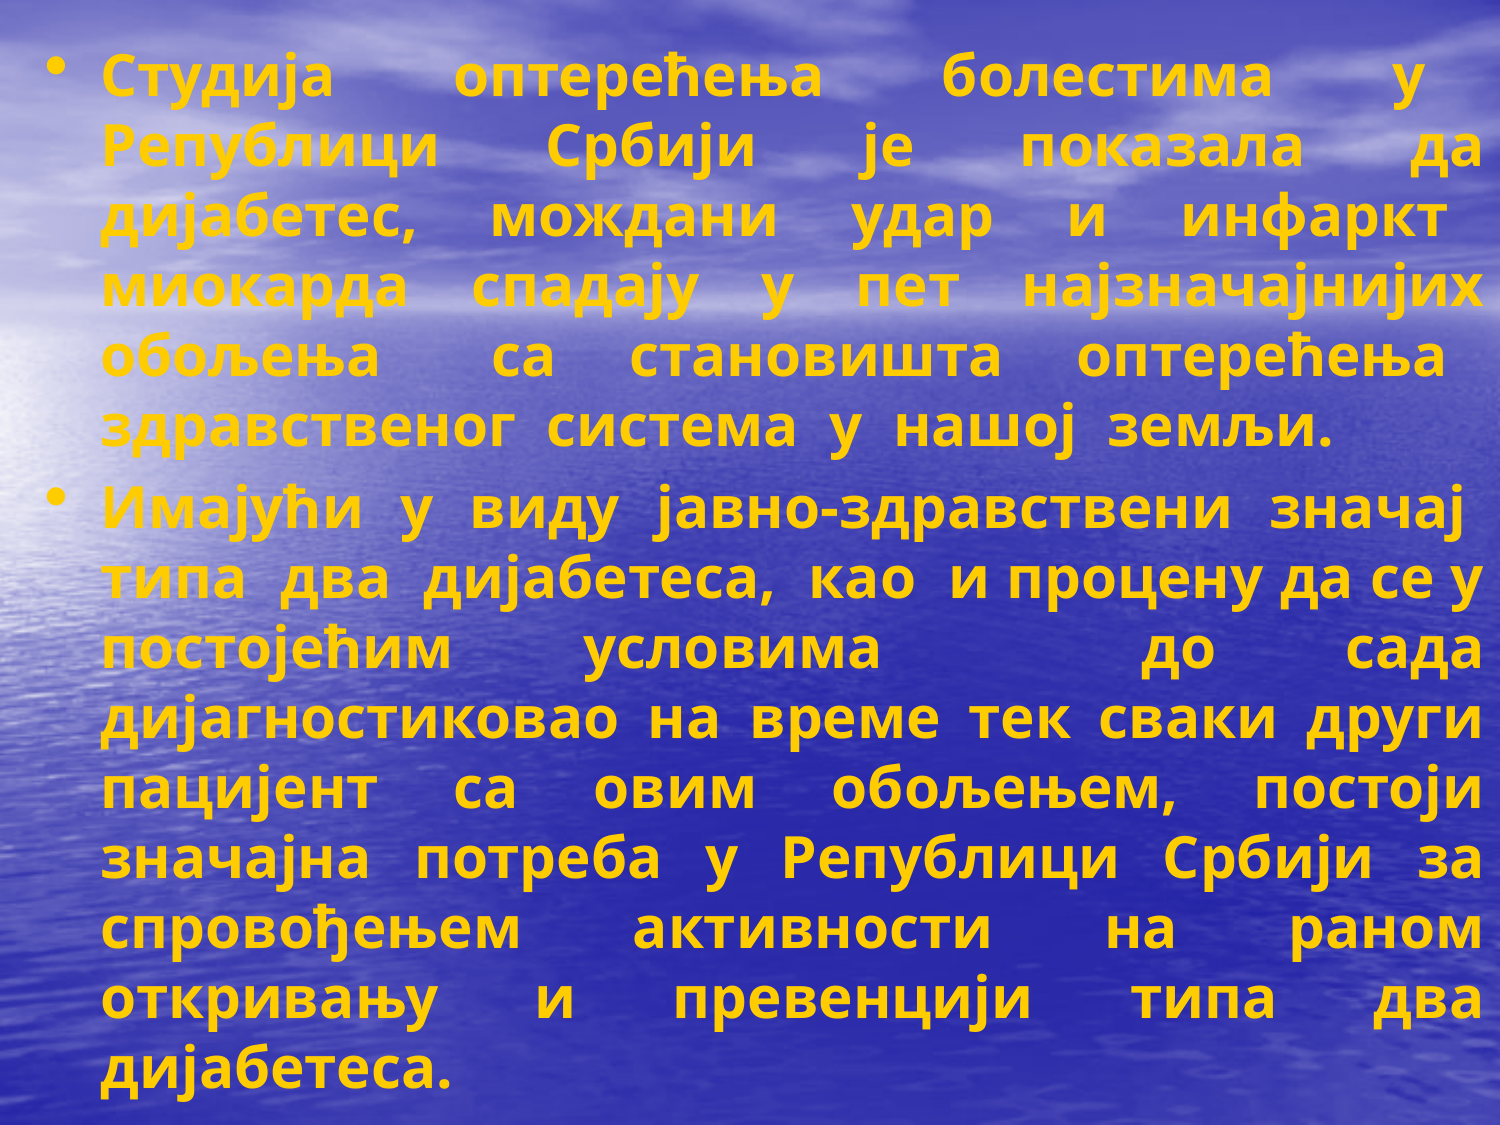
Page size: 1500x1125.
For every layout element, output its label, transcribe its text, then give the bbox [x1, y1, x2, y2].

list Студија оптерећења болестима у Републици Србији је показала да дијабетес, мождани удар и инфаркт миокарда спадају у пет најзначајнијих обољења са становишта оптерећења здравственог система у нашој земљи. Имајући у виду јавно-здравствени значај типа два дијабетеса, као и процену да се у постојећим условима до сада дијагностиковао на време тек сваки други пацијент са овим обољењем, постоји значајна потреба у Републици Србији за спровођењем активности на раном откривању и превенцији типа два дијабетеса. [29, 30, 1500, 1125]
